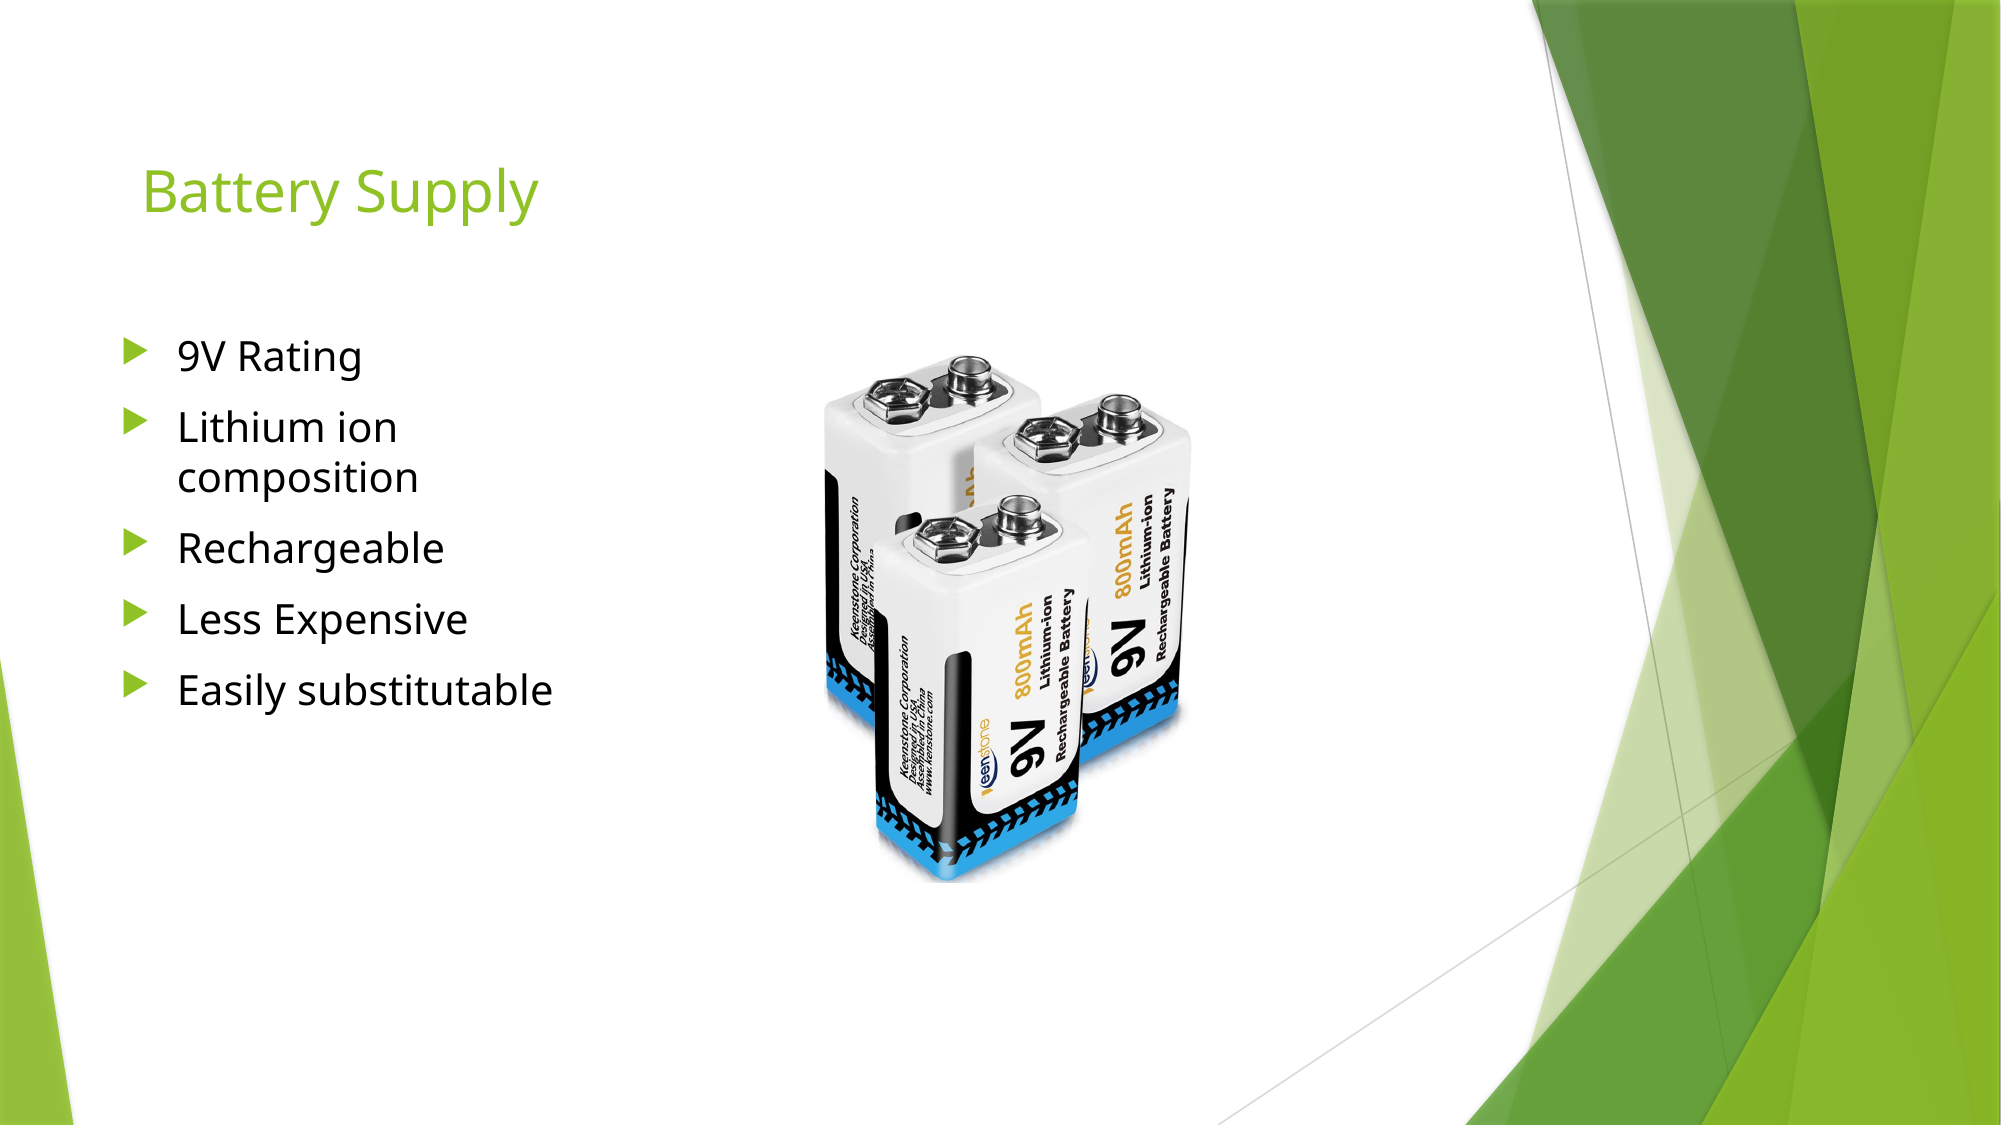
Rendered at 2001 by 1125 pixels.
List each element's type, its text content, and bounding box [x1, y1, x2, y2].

list 9V Rating Lithium ion composition Rechargeable Less Expensive Easily substitutable [105, 322, 658, 883]
title Battery Supply [105, 88, 576, 290]
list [823, 337, 1200, 884]
